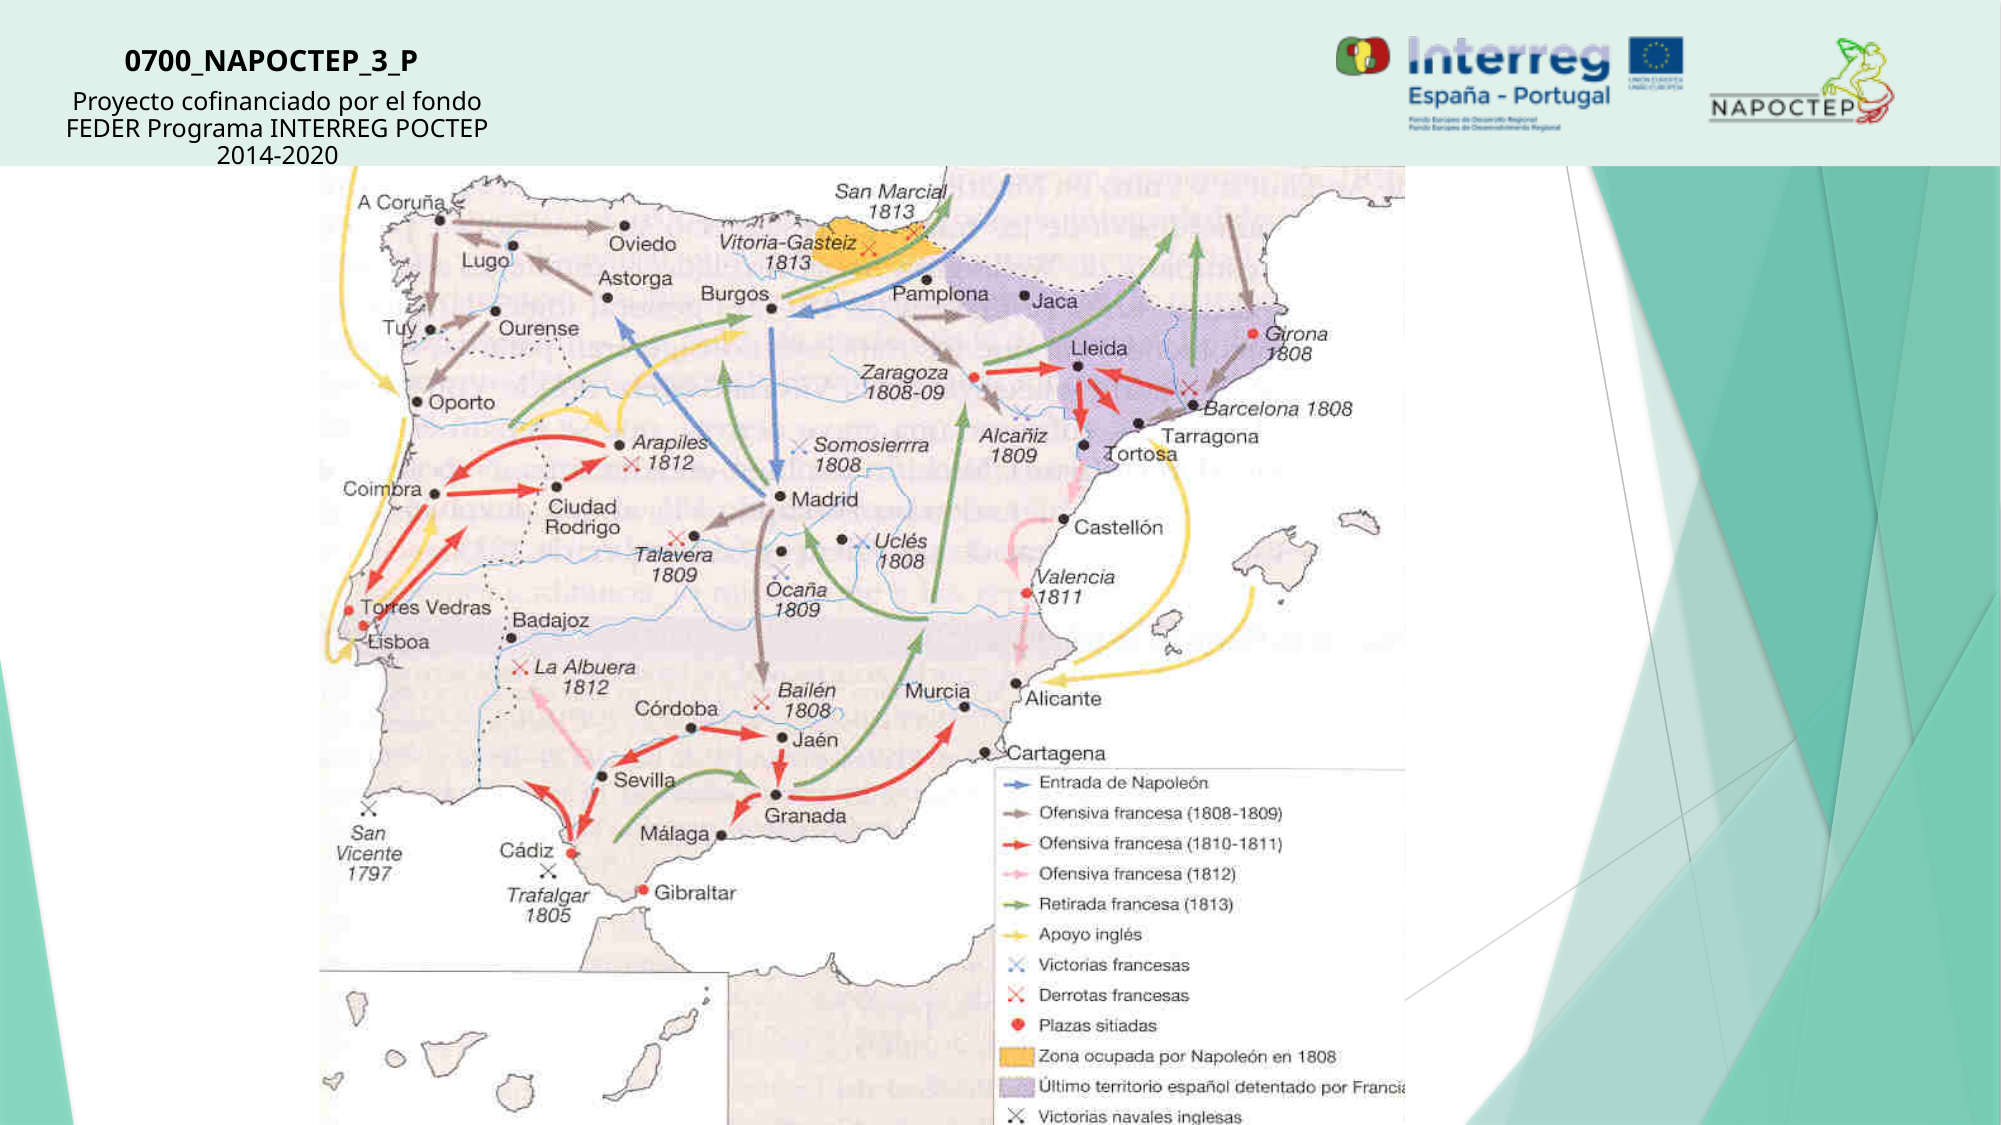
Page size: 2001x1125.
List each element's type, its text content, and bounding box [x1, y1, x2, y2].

text_box [0, 0, 2000, 168]
text_box Proyecto cofinanciado por el fondo FEDER Programa INTERREG POCTEP 2014-2020 [22, 81, 533, 177]
picture [318, 165, 1406, 1125]
picture [1335, 34, 1919, 133]
text_box 0700_NAPOCTEP_3_P [75, 34, 468, 81]
